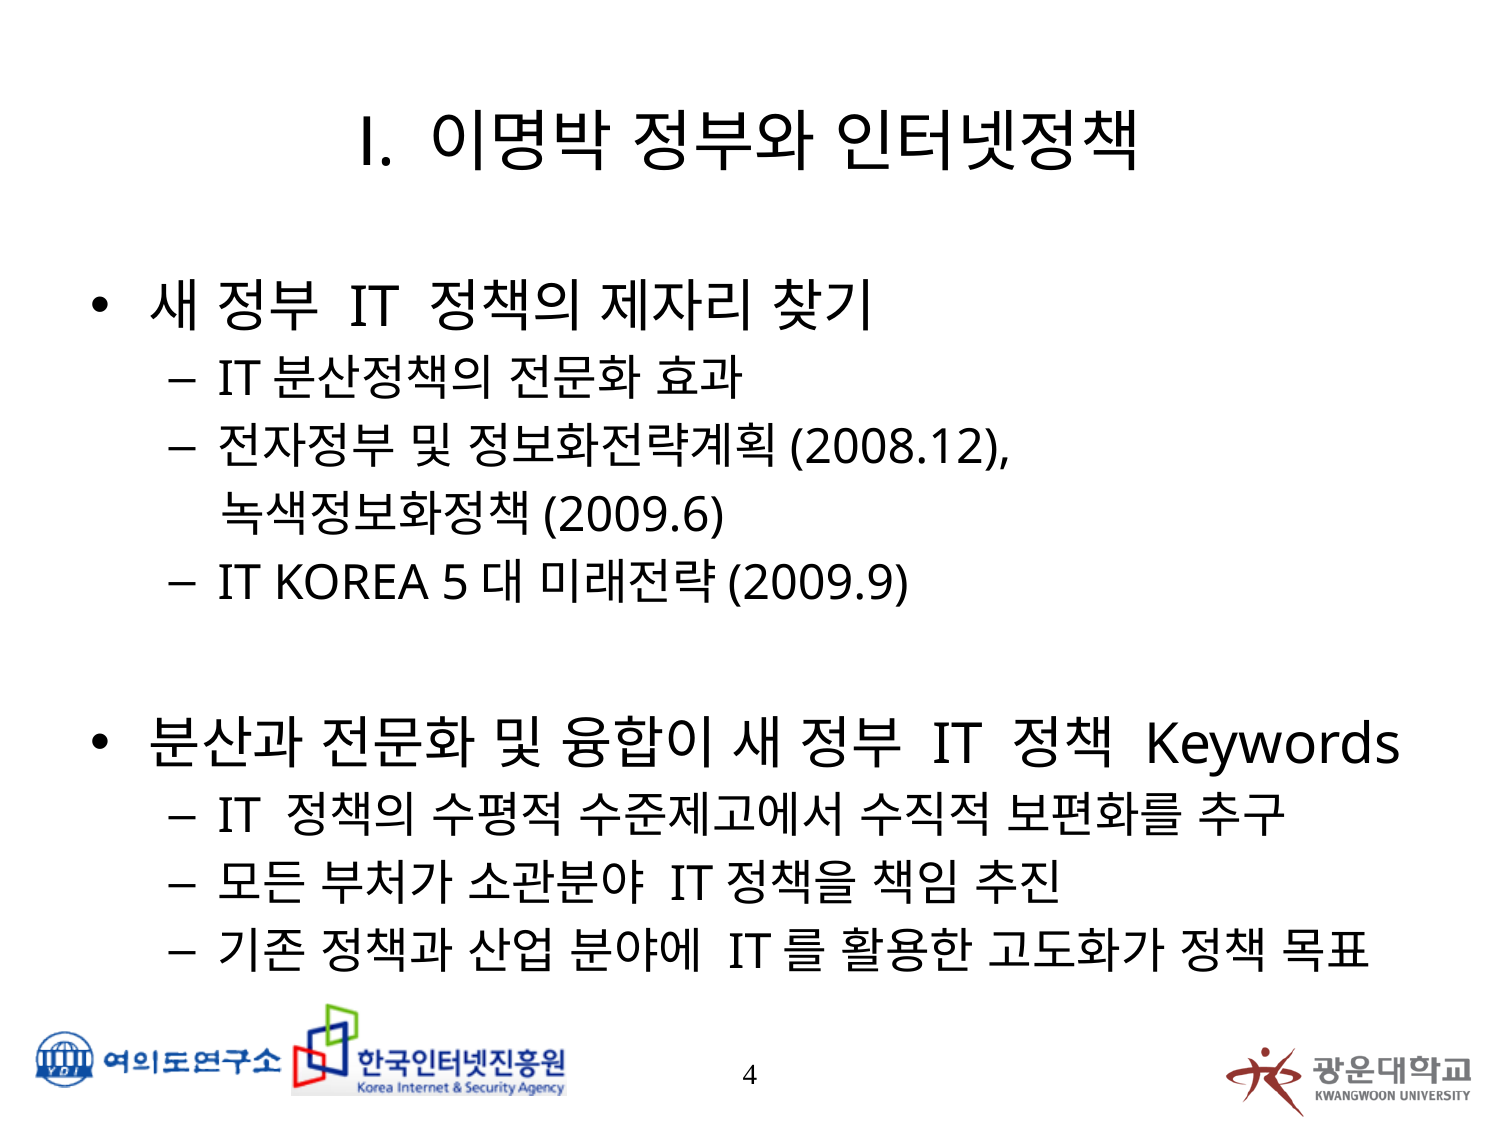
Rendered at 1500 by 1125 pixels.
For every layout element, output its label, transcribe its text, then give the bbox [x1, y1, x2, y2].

picture [291, 1003, 567, 1096]
list 새 정부 IT 정책의 제자리 찾기 IT분산정책의 전문화 효과 전자정부 및 정보화전략계획(2008.12), 녹색정보화정책(2009.6) IT KOREA 5대 미래전략(2009.9) 분산과 전문화 및 융합이 새 정부 IT 정책 Keywords IT 정책의 수평적 수준제고에서 수직적 보편화를 추구 모든 부처가 소관분야 IT정책을 책임 추진 기존 정책과 산업 분야에 IT를 활용한 고도화가 정책 목표 [75, 262, 1425, 1005]
title Ⅰ. 이명박 정부와 인터넷정책 [75, 45, 1425, 233]
picture [34, 1031, 283, 1088]
picture [1218, 1042, 1485, 1125]
footer 4 [568, 1042, 988, 1103]
